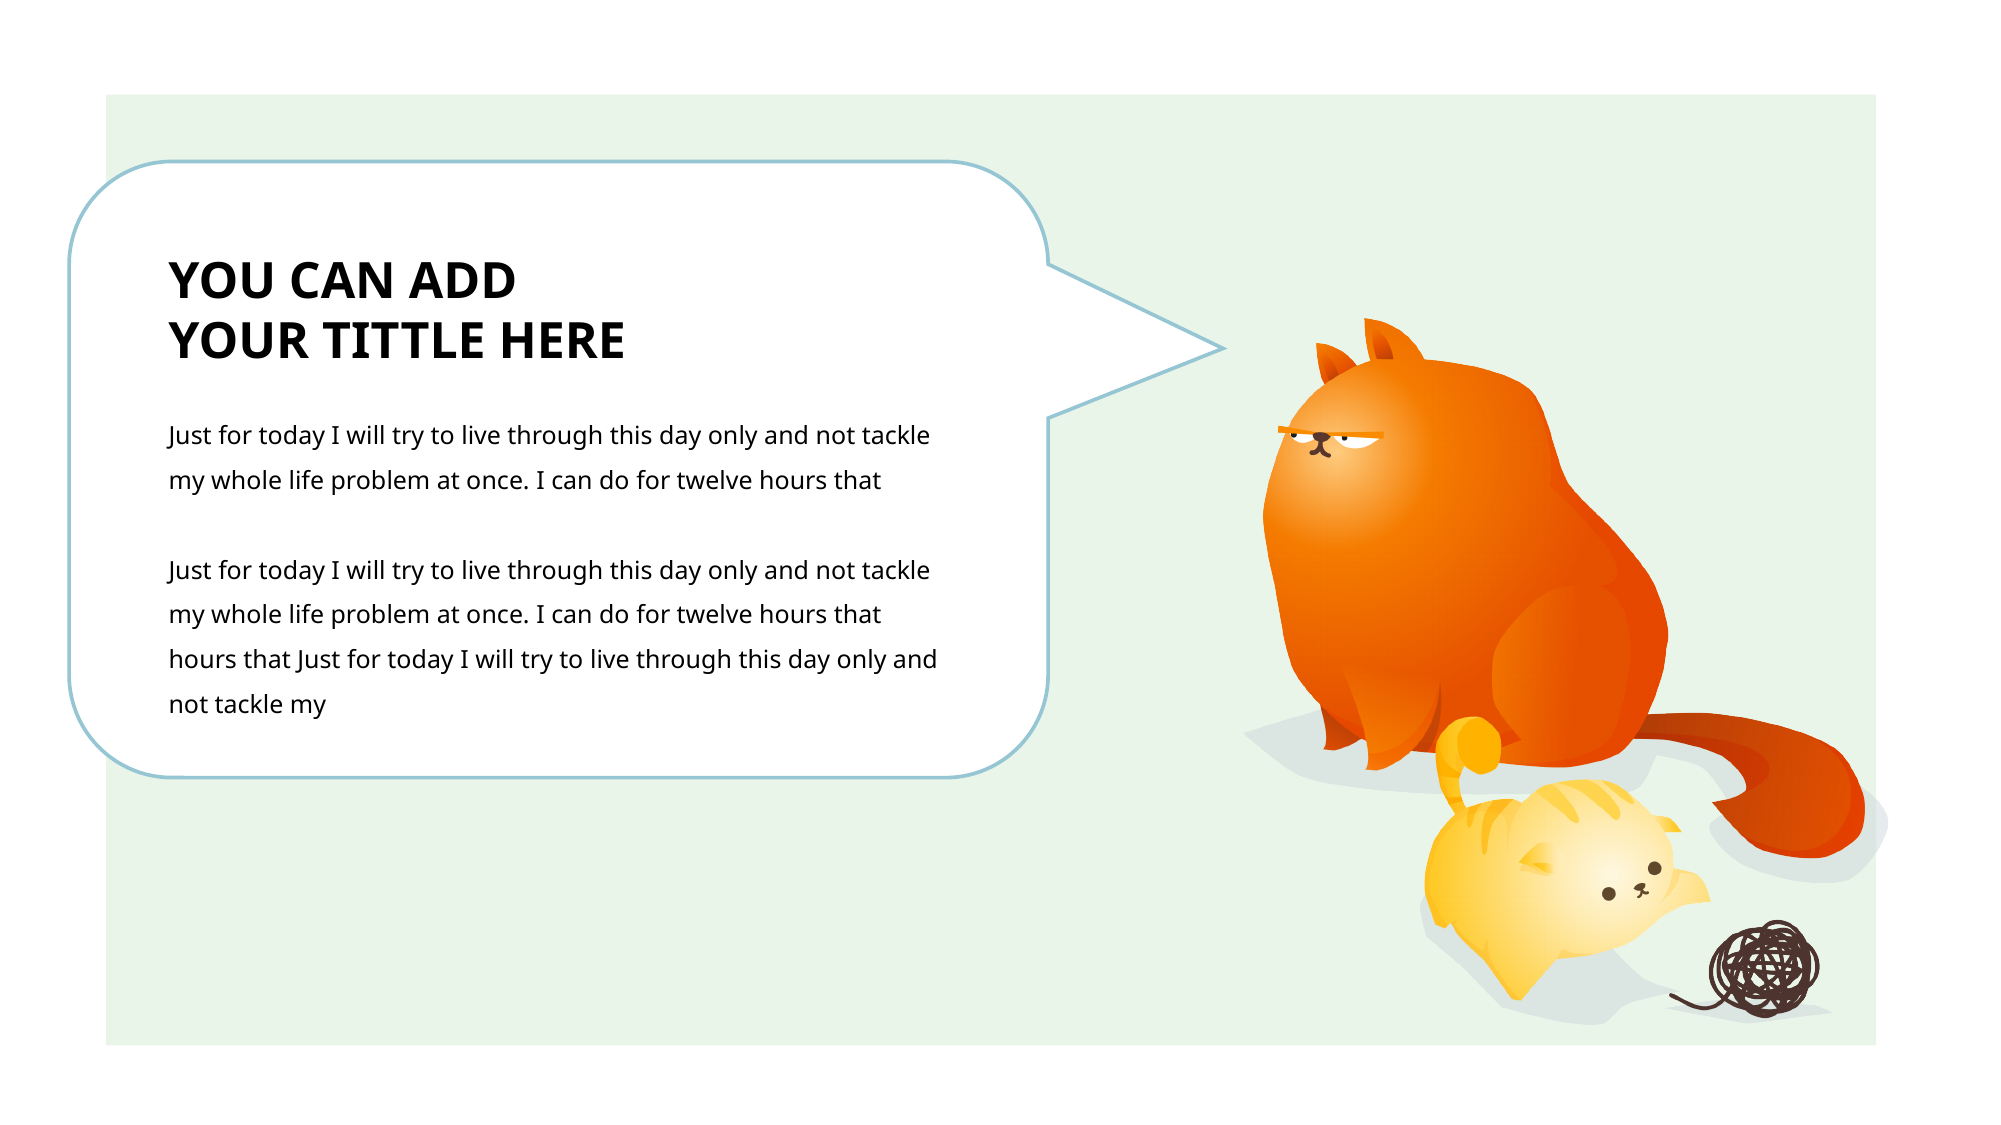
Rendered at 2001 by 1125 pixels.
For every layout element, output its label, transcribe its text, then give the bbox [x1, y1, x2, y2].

text_box [68, 160, 1148, 779]
text_box [105, 380, 1148, 1046]
text_box [105, 94, 1877, 310]
picture [1148, 293, 1934, 1071]
text_box YOU CAN ADD YOUR TITTLE HERE [153, 241, 779, 376]
text_box Just for today I will try to live through this day only and not tackle my whole life problem at once. I can do for twelve hours that Just for today I will try to live through this day only and not tackle my whole life problem at once. I can do for twelve hours that hours that Just for today I will try to live through this day only and not tackle my [153, 367, 970, 727]
